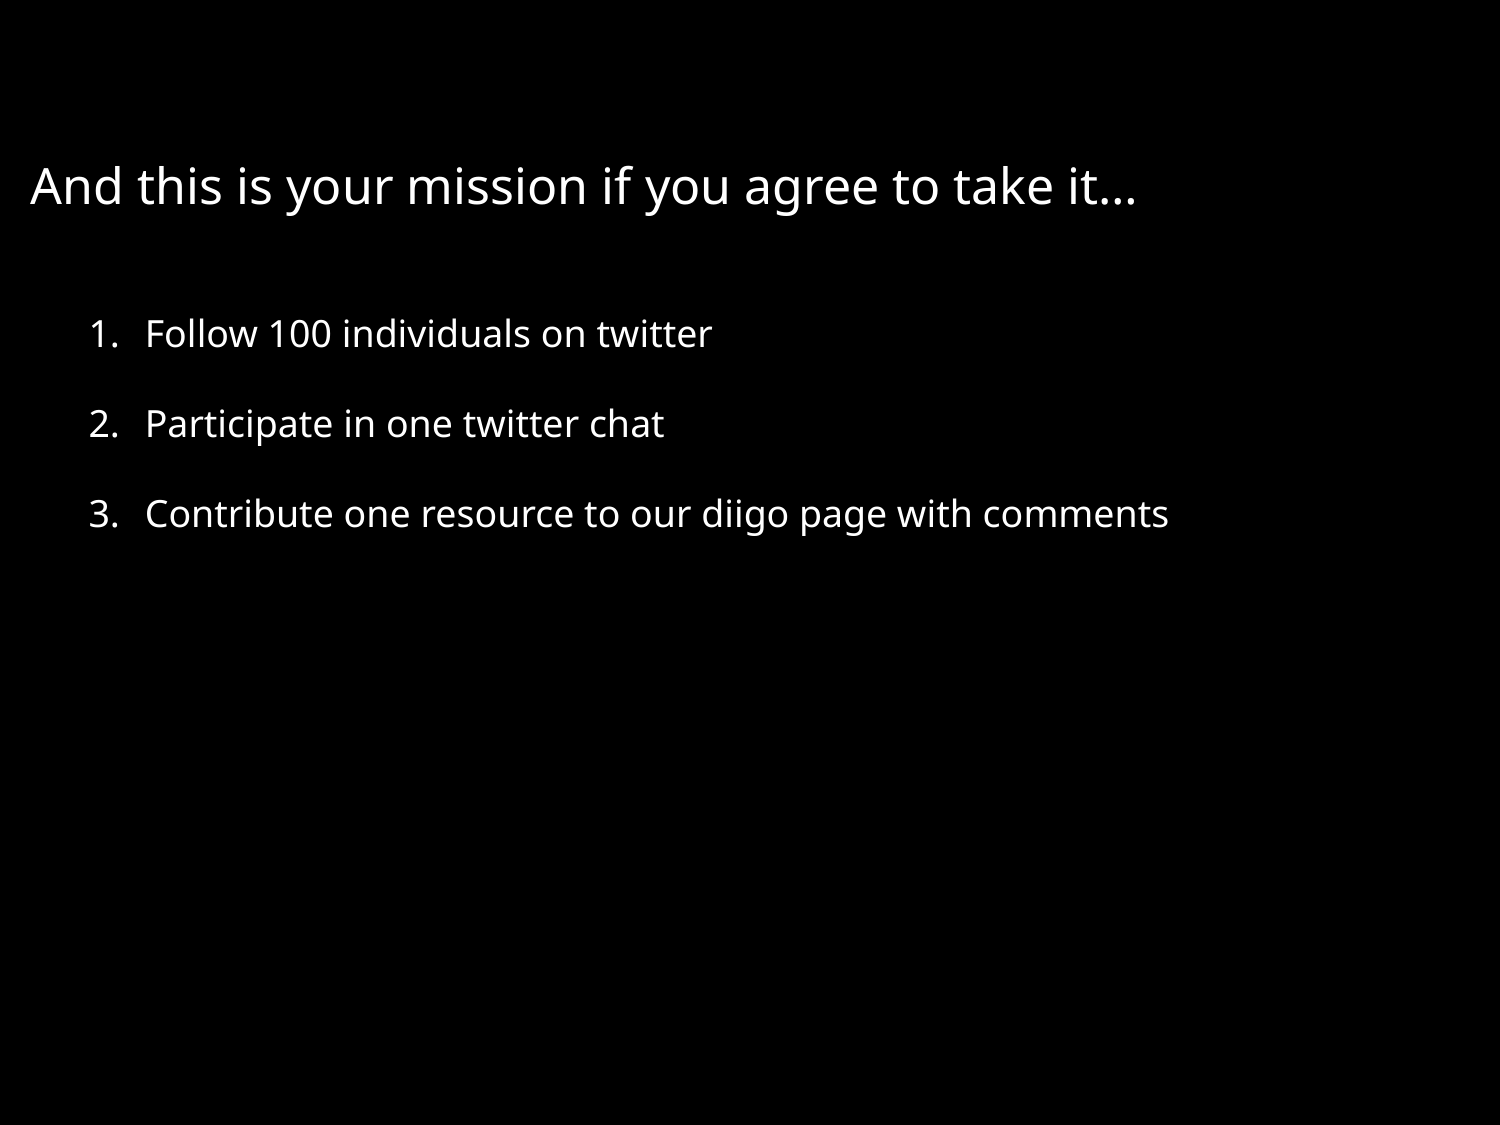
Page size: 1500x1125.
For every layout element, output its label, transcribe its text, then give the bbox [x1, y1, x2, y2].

text_box Follow 100 individuals on twitter Participate in one twitter chat Contribute one resource to our diigo page with comments [73, 302, 1186, 588]
text_box And this is your mission if you agree to take it… [16, 147, 1154, 222]
